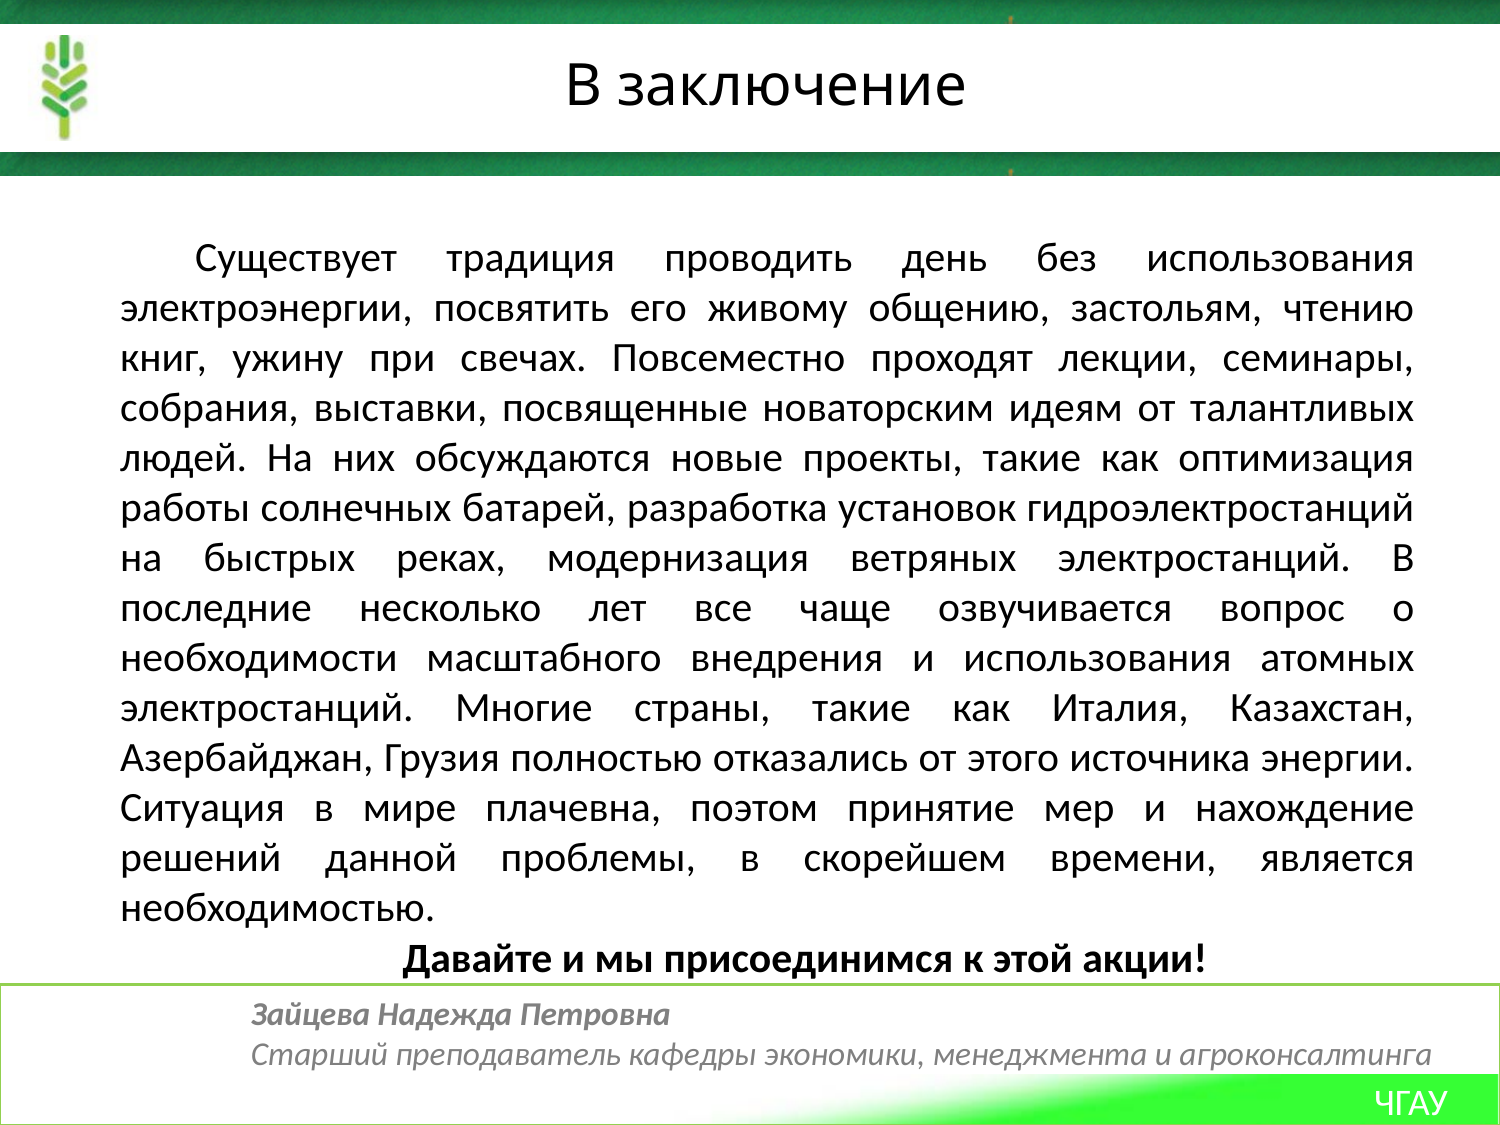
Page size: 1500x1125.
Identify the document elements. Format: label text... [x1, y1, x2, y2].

text_box Существует традиция проводить день без использования электроэнергии, посвятить его живому общению, застольям, чтению книг, ужину при свечах. Повсеместно проходят лекции, семинары, собрания, выставки, посвященные новаторским идеям от талантливых людей. На них обсуждаются новые проекты, такие как оптимизация работы солнечных батарей, разработка установок гидроэлектростанций на быстрых реках, модернизация ветряных электростанций. В последние несколько лет все чаще озвучивается вопрос о необходимости масштабного внедрения и использования атомных электростанций. Многие страны, такие как Италия, Казахстан, Азербайджан, Грузия полностью отказались от этого источника энергии. Ситуация в мире плачевна, поэтом принятие мер и нахождение решений данной проблемы, в скорейшем времени, является необходимостью. Давайте и мы присоединимся к этой акции! [105, 222, 1430, 988]
picture [11, 34, 118, 141]
text_box Зайцева Надежда Петровна Старший преподаватель кафедры экономики, менеджмента и агроконсалтинга [0, 984, 1500, 1125]
title В заключение [119, 35, 1454, 129]
picture [0, 152, 1500, 177]
picture [304, 1074, 1500, 1125]
picture [0, 0, 1500, 24]
